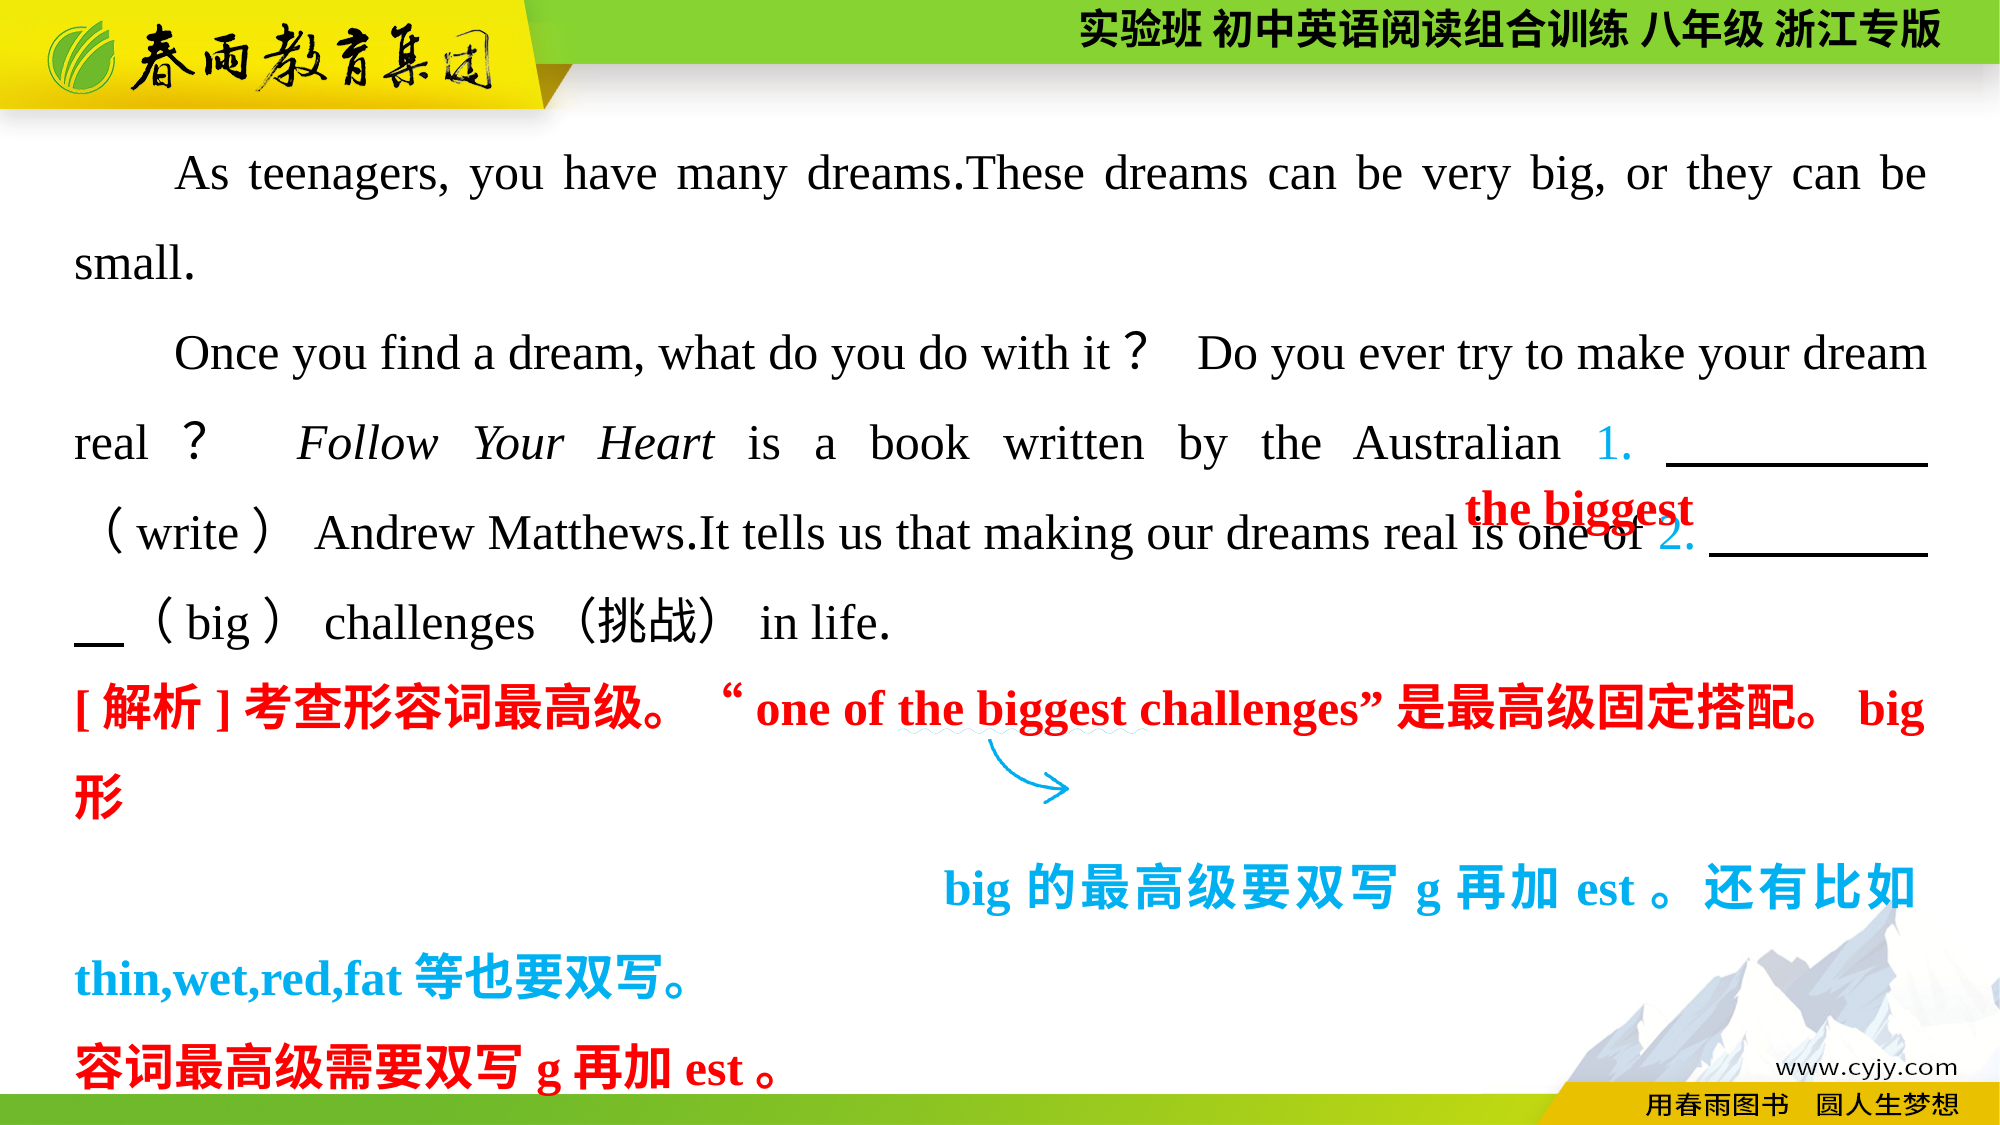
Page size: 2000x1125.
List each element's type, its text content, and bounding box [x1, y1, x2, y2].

list As teenagers, you have many dreams.These dreams can be very big, or they can be small. Once you find a dream, what do you do with it？ Do you ever try to make your dream real？ Follow Your Heart is a book written by the Australian 1. （write）Andrew Matthews.It tells us that making our dreams real is one of 2. （big）challenges（挑战）in life. [59, 101, 1944, 663]
text_box the biggest [1449, 467, 1710, 543]
picture [0, 0, 2000, 1125]
text_box [解析]考查形容词最高级。“one of the biggest challenges”是最高级固定搭配。big形 big的最高级要双写g再加est。还有比如thin,wet,red,fat等也要双写。 容词最高级需要双写g再加est。 [59, 663, 1944, 1103]
